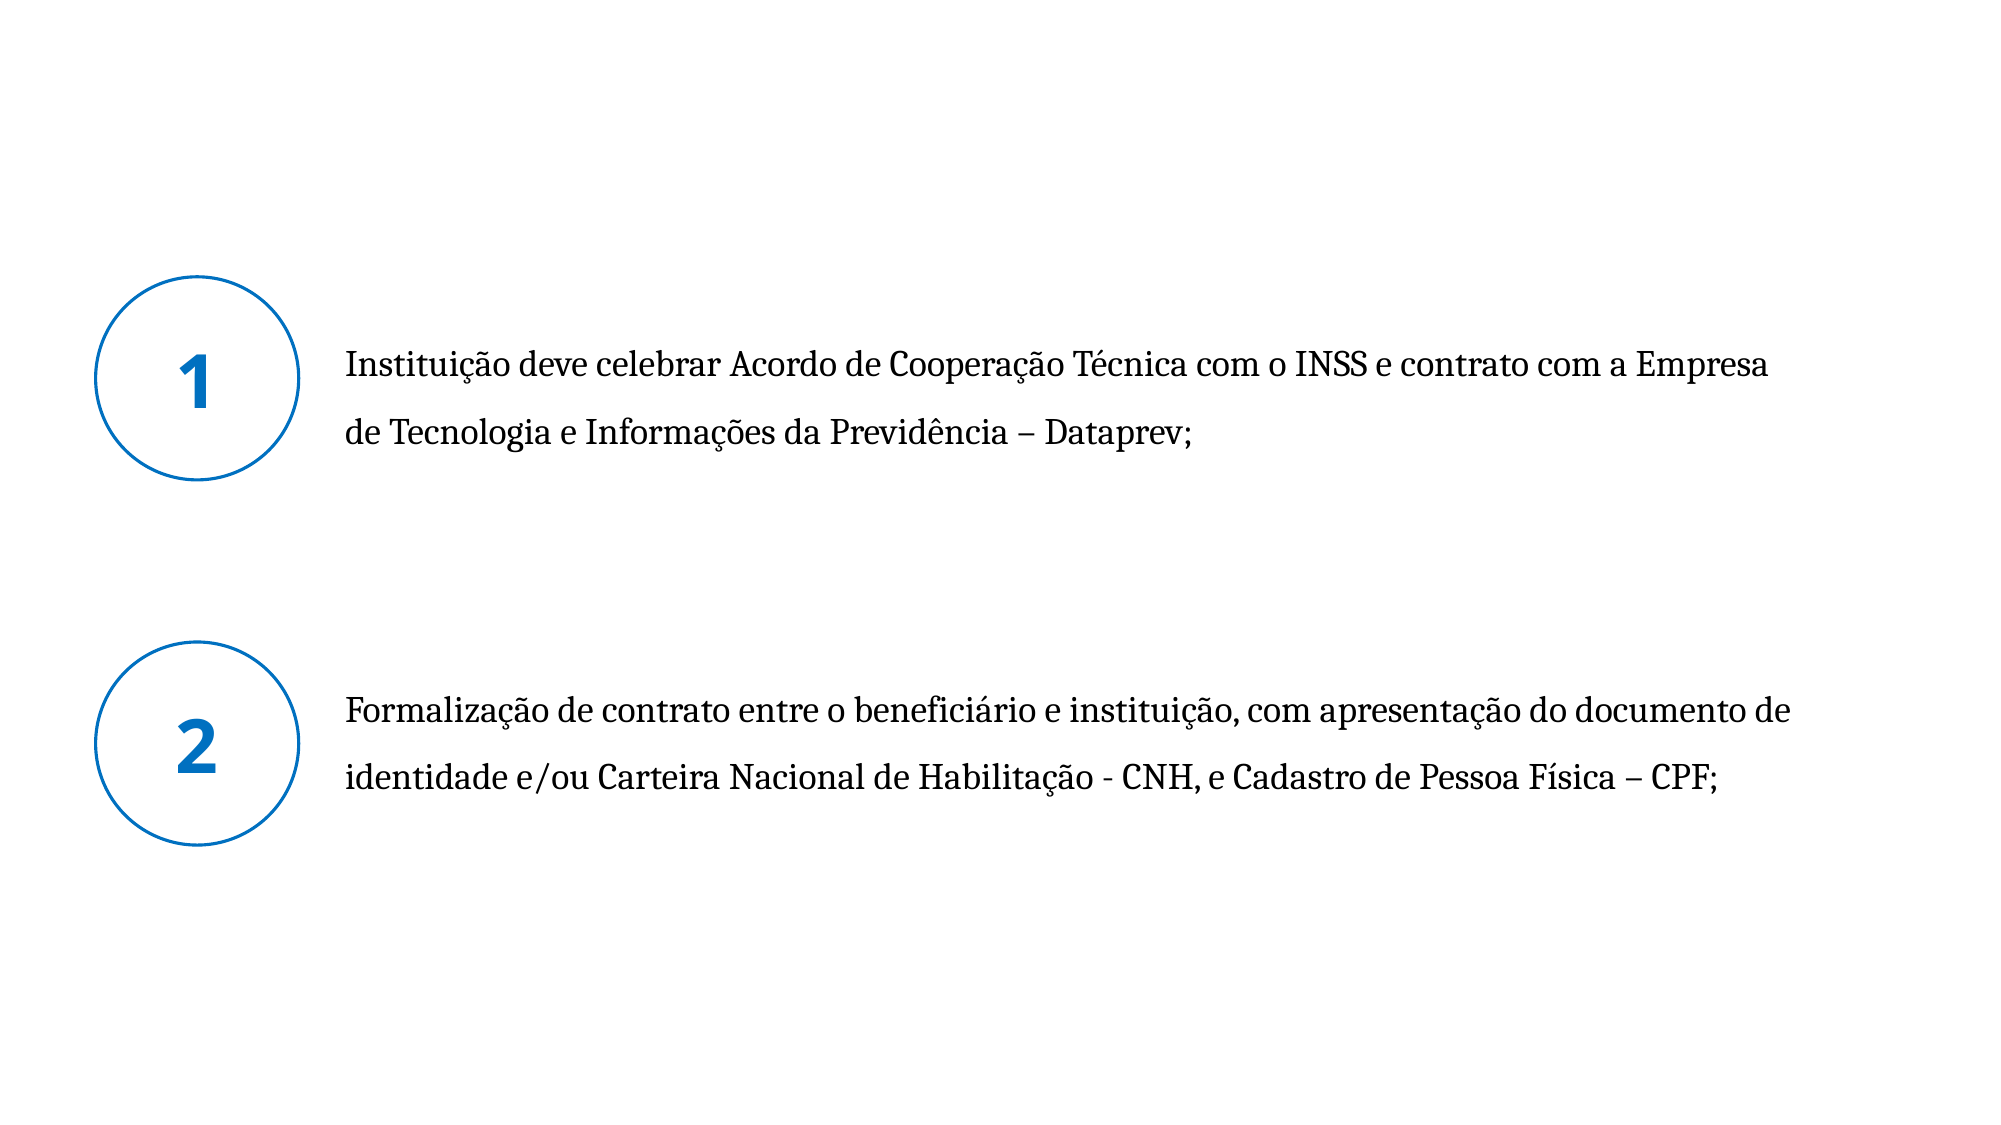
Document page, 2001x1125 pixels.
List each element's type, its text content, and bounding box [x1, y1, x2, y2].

text_box Instituição deve celebrar Acordo de Cooperação Técnica com o INSS e contrato com a Empresa de Tecnologia e Informações da Previdência – Dataprev; [330, 309, 1827, 460]
text_box 2 [94, 640, 300, 847]
text_box Formalização de contrato entre o beneficiário e instituição, com apresentação do documento de identidade e/ou Carteira Nacional de Habilitação - CNH, e Cadastro de Pessoa Física – CPF; [330, 654, 1827, 805]
text_box 1 [94, 275, 300, 481]
